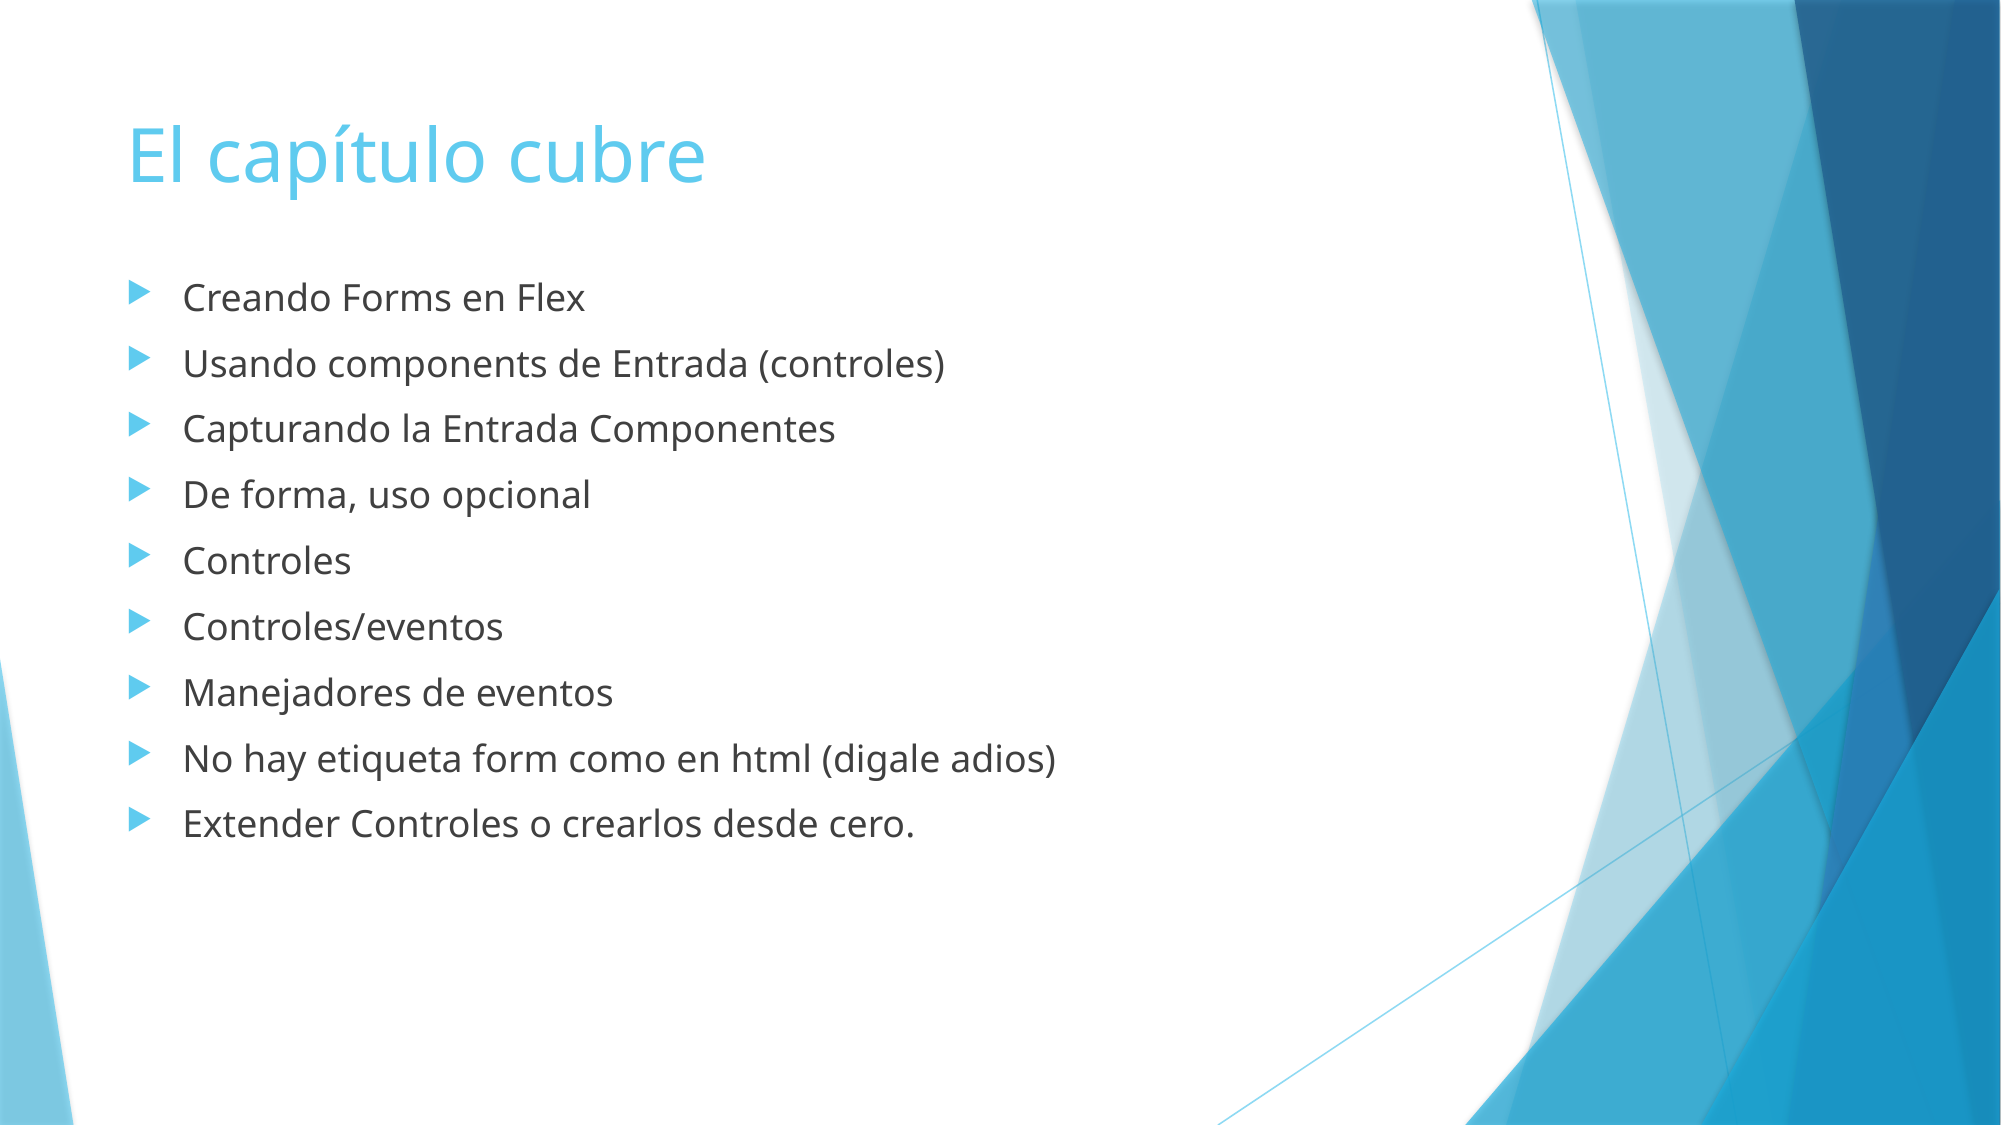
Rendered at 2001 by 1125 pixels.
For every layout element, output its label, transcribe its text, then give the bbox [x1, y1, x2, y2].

title El capítulo cubre [111, 99, 1522, 266]
list Creando Forms en Flex Usando components de Entrada (controles) Capturando la Entrada Componentes De forma, uso opcional Controles Controles/eventos Manejadores de eventos No hay etiqueta form como en html (digale adios) Extender Controles o crearlos desde cero. [111, 266, 1522, 992]
